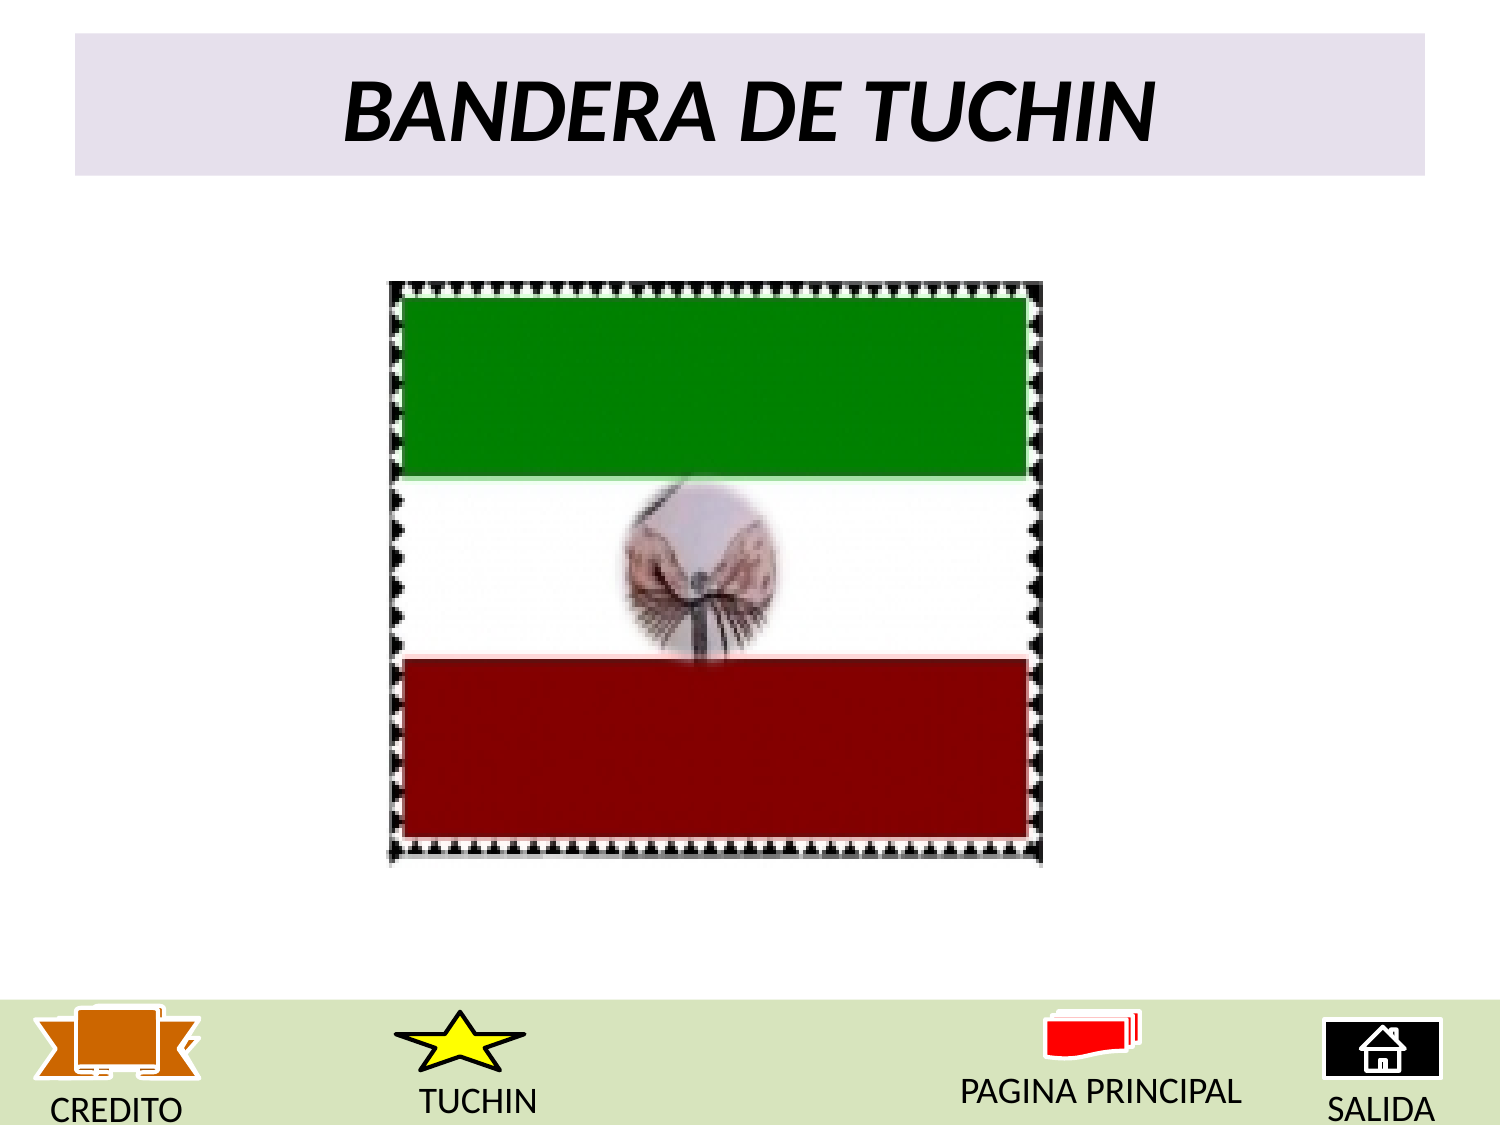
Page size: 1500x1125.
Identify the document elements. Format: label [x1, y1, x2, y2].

picture [386, 280, 1044, 868]
title [75, 33, 1425, 176]
text_box [0, 997, 1500, 1125]
